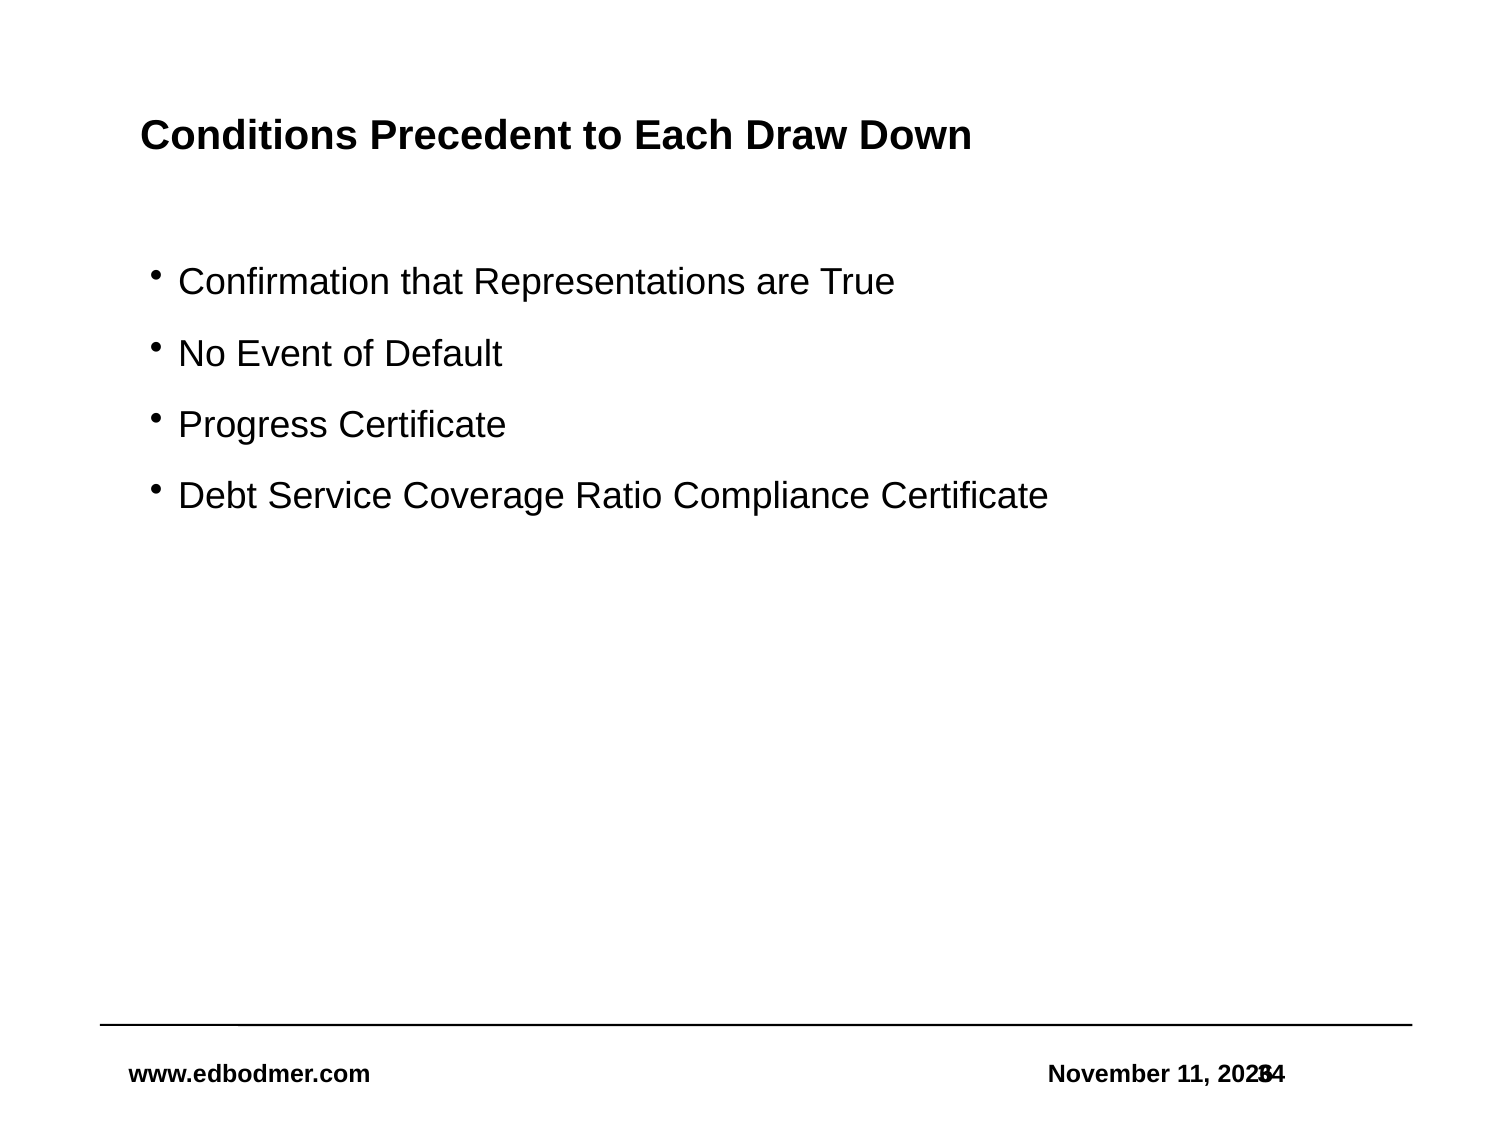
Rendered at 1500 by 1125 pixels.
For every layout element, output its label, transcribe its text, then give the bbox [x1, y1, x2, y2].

list Confirmation that Representations are True No Event of Default Progress Certificate Debt Service Coverage Ratio Compliance Certificate [124, 249, 1376, 1001]
title Conditions Precedent to Each Draw Down [124, 99, 1288, 226]
